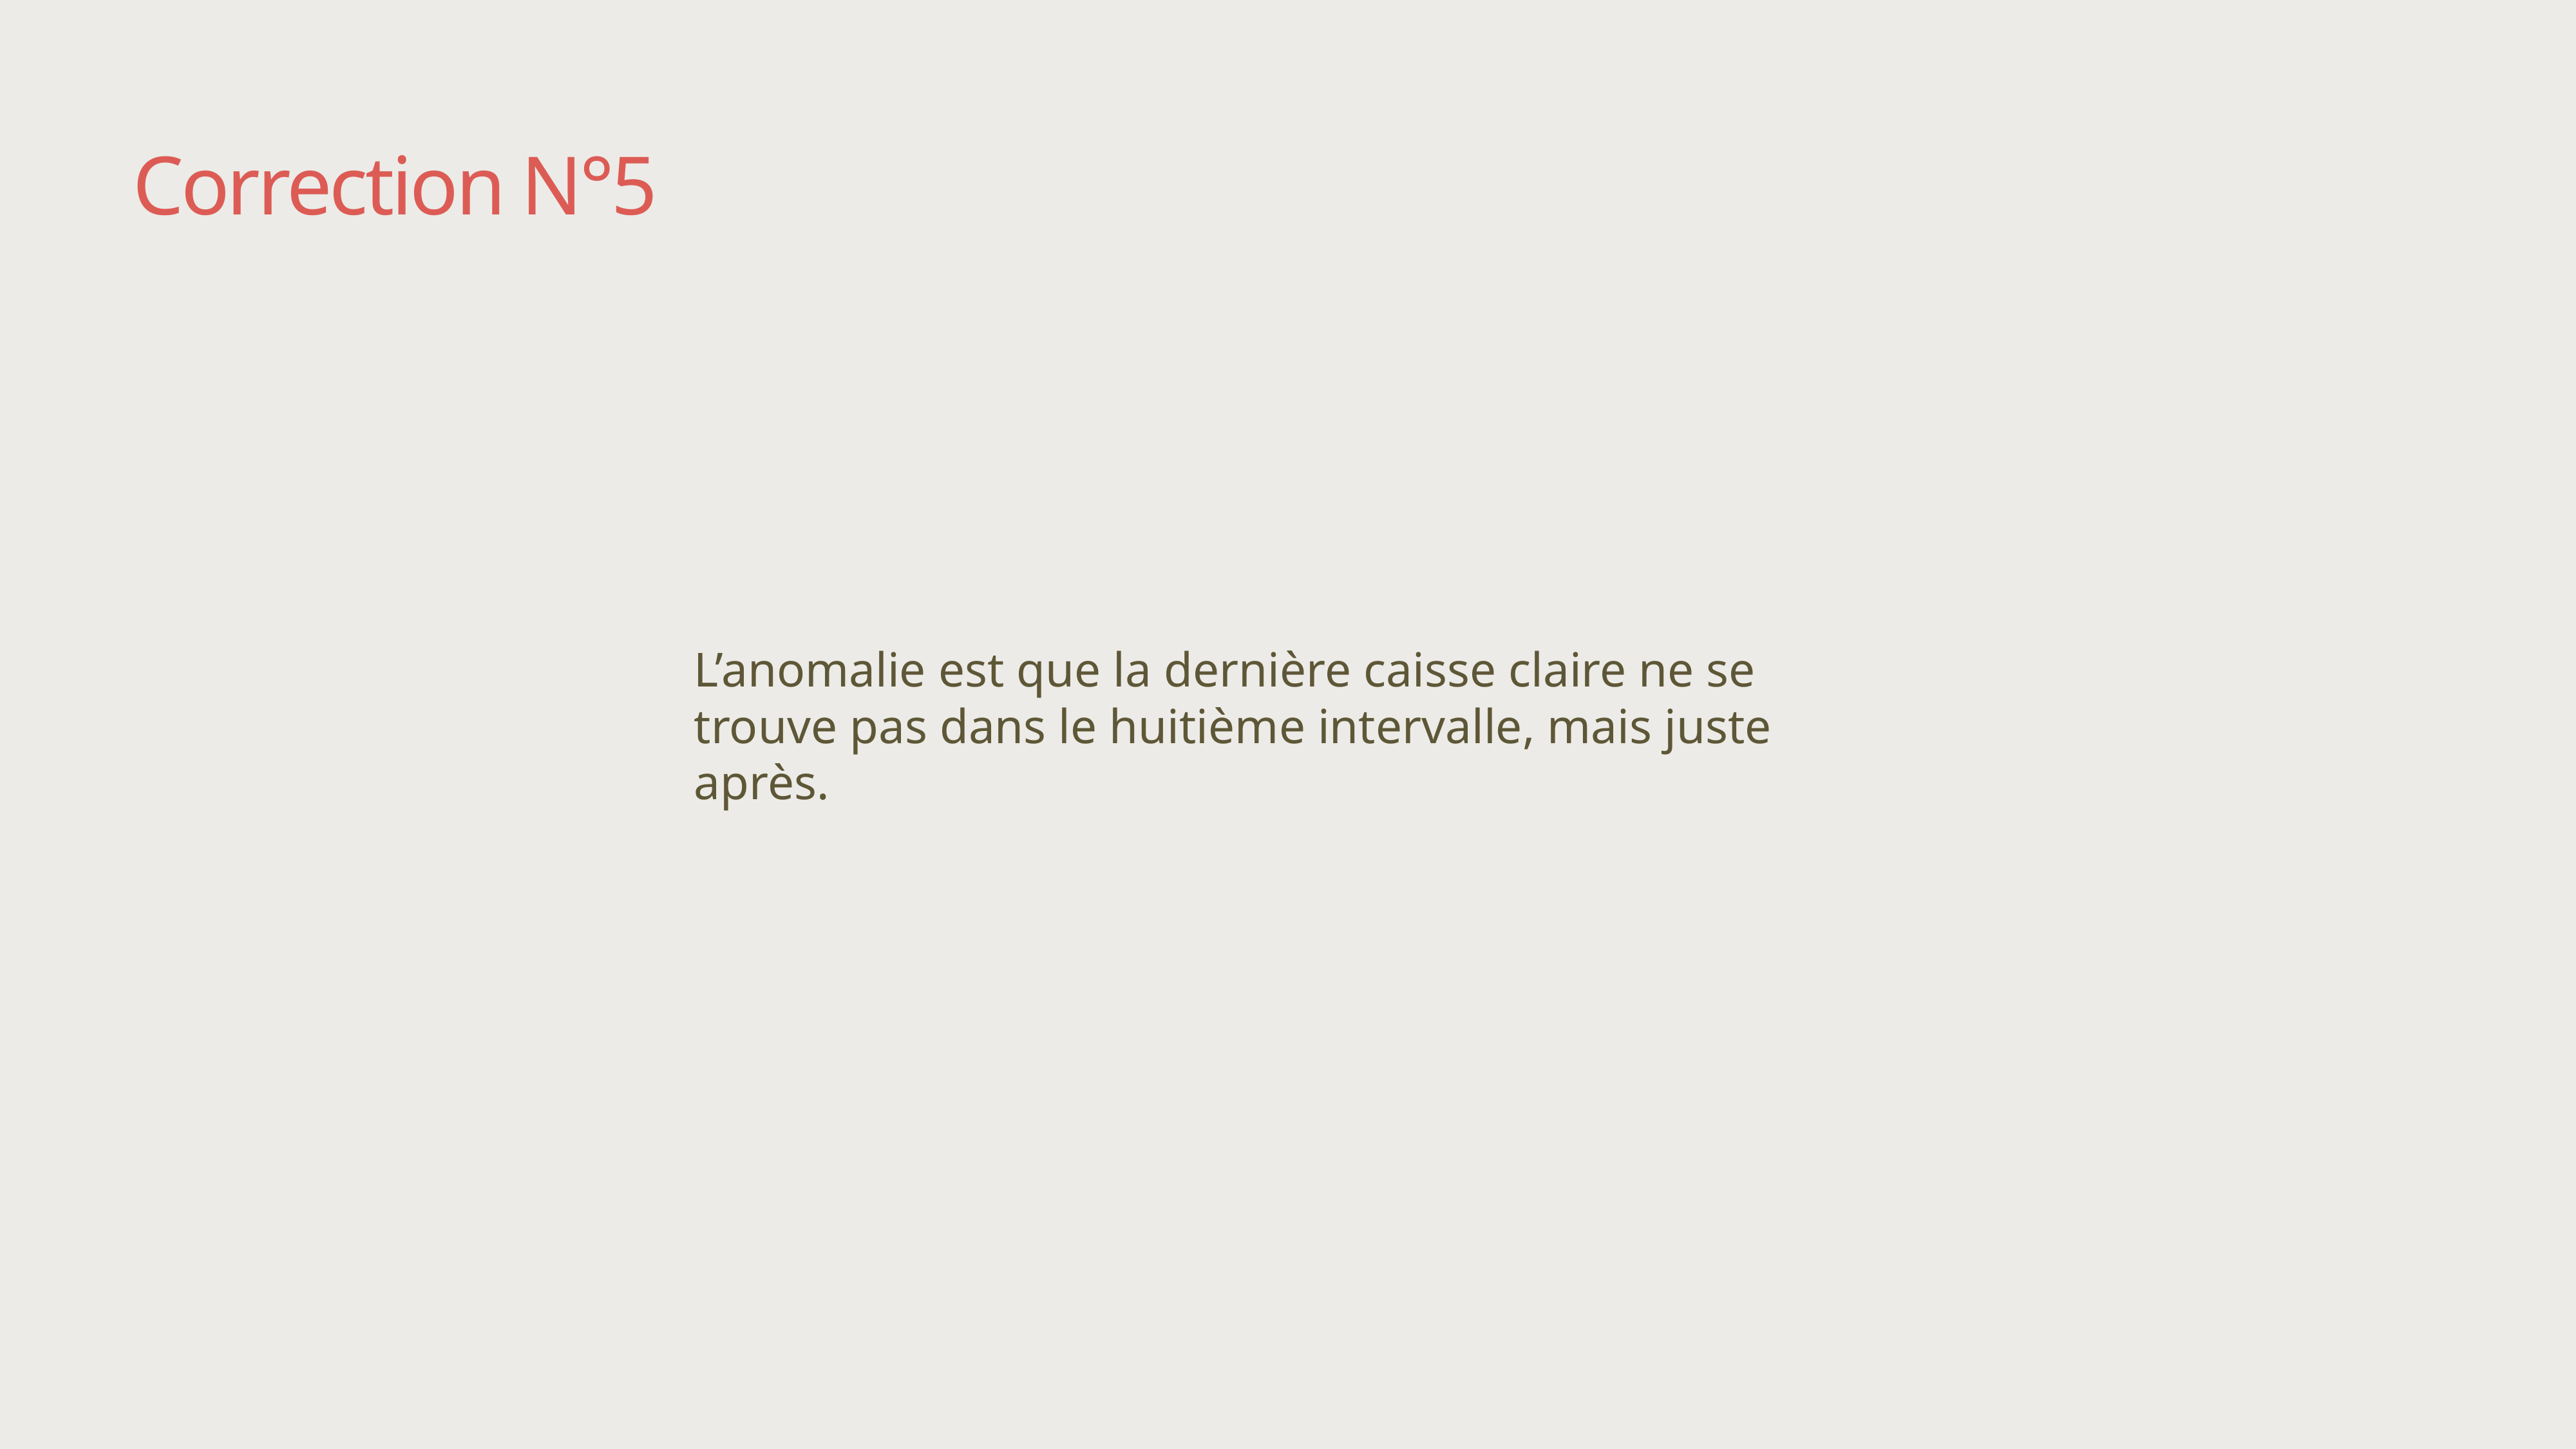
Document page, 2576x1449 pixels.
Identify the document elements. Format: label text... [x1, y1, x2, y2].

text_box L’anomalie est que la dernière caisse claire ne se trouve pas dans le huitième intervalle, mais juste après. [688, 634, 1888, 815]
title Correction N°5 [127, 111, 2449, 236]
